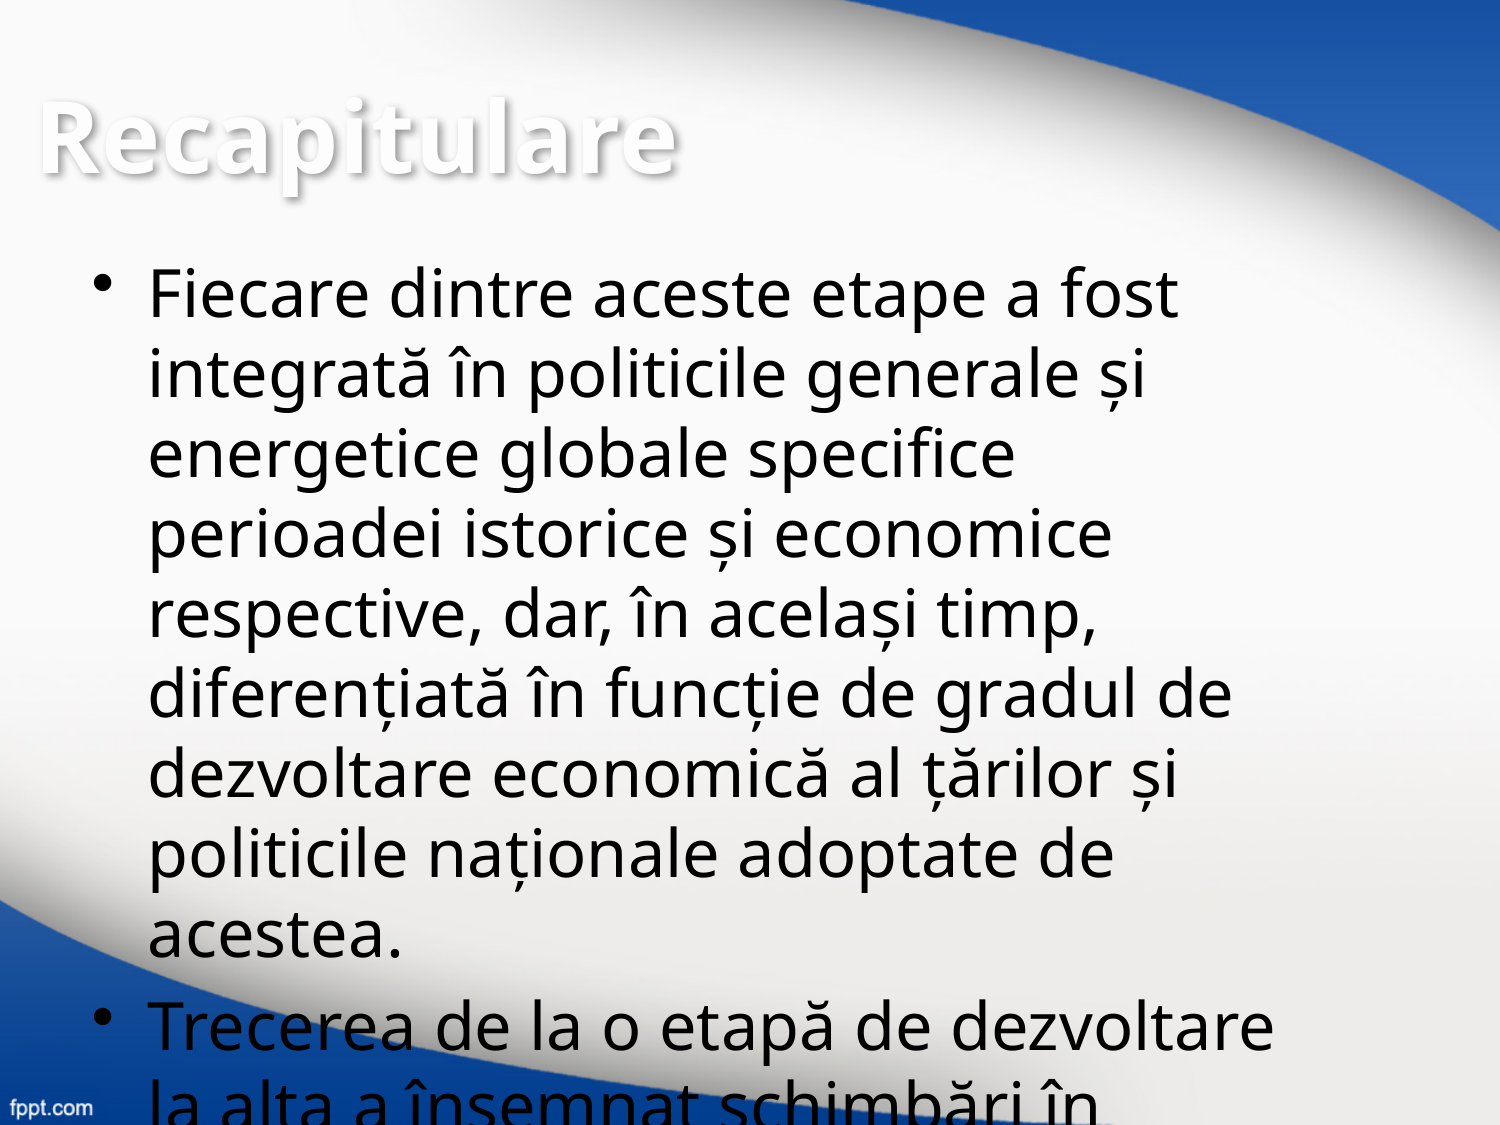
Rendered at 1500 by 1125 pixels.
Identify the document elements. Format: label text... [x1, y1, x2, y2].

picture [0, 0, 1500, 1125]
text_box Recapitulare [19, 66, 695, 202]
list Fiecare dintre aceste etape a fost integrată în politicile generale şi energetice globale specifice perioadei istorice şi economice respective, dar, în acelaşi timp, diferenţiată în funcţie de gradul de dezvoltare economică al ţărilor şi politicile naţionale adoptate de acestea. Trecerea de la o etapă de dezvoltare la alta a însemnat schimbări în politicile energetice ale statelor, trecerea de la un model de funcţionare la altul. În prezent, funcţionează modelele 2 şi 3 [76, 243, 1331, 544]
